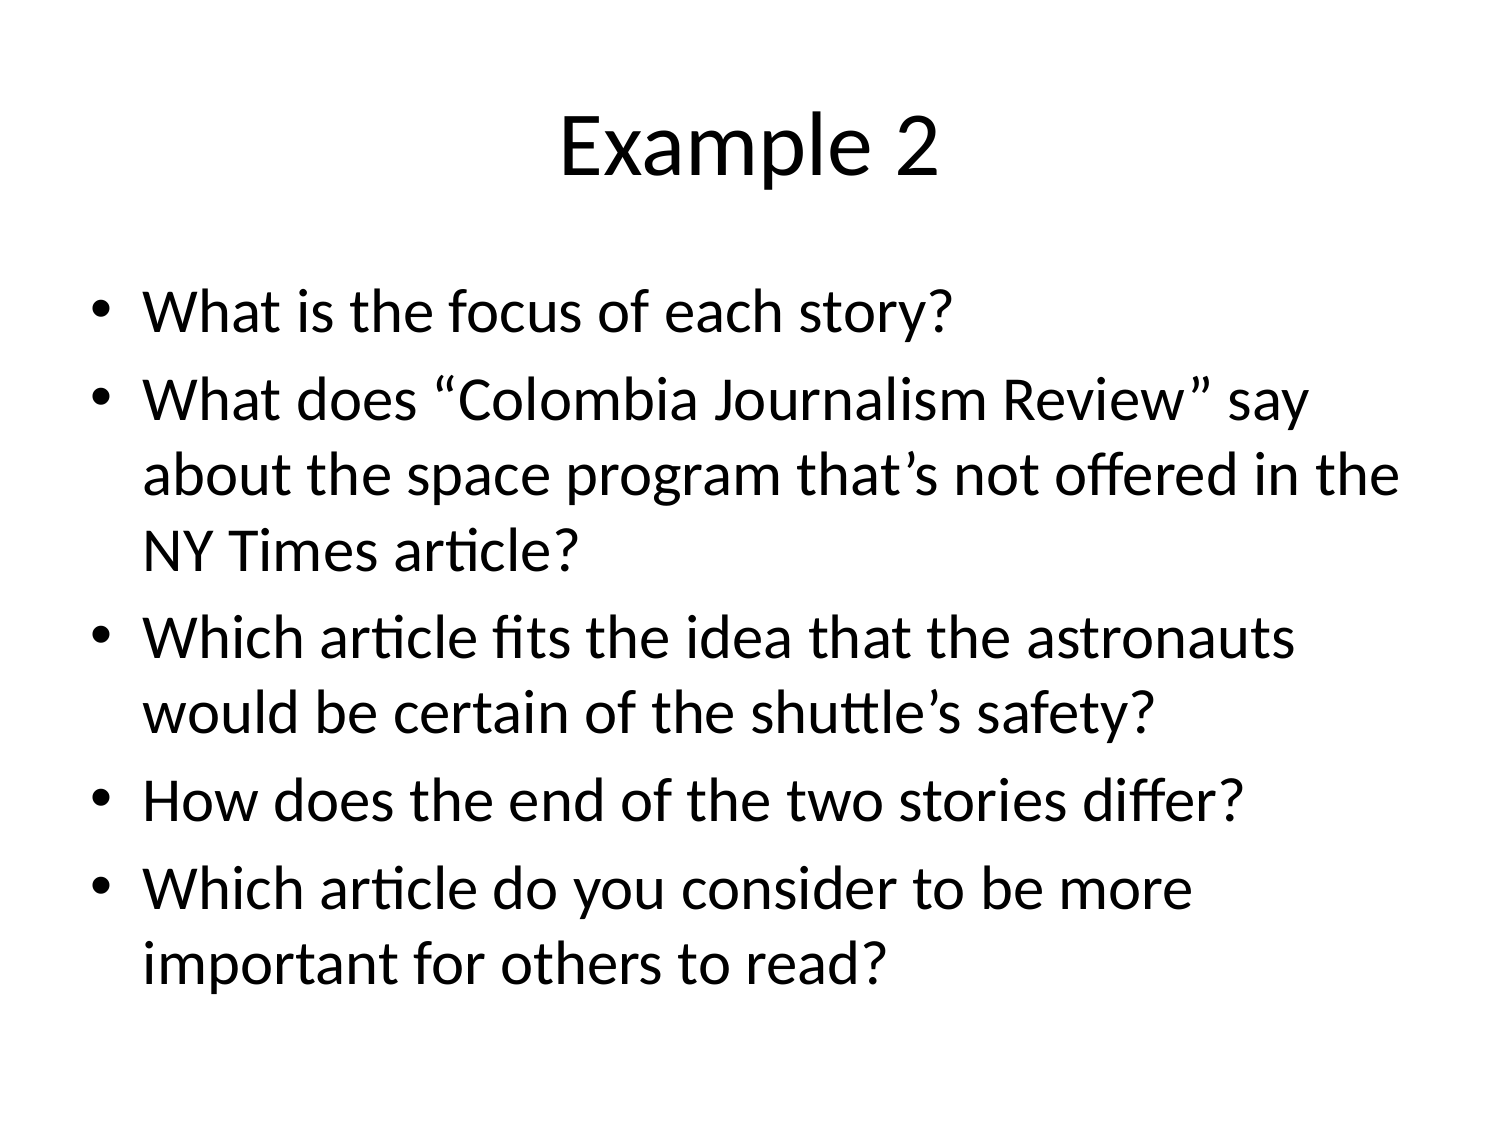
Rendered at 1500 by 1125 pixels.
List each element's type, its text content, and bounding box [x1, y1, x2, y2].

title Example 2 [75, 45, 1425, 233]
list What is the focus of each story? What does “Colombia Journalism Review” say about the space program that’s not offered in the NY Times article? Which article fits the idea that the astronauts would be certain of the shuttle’s safety? How does the end of the two stories differ? Which article do you consider to be more important for others to read? [75, 262, 1425, 1005]
